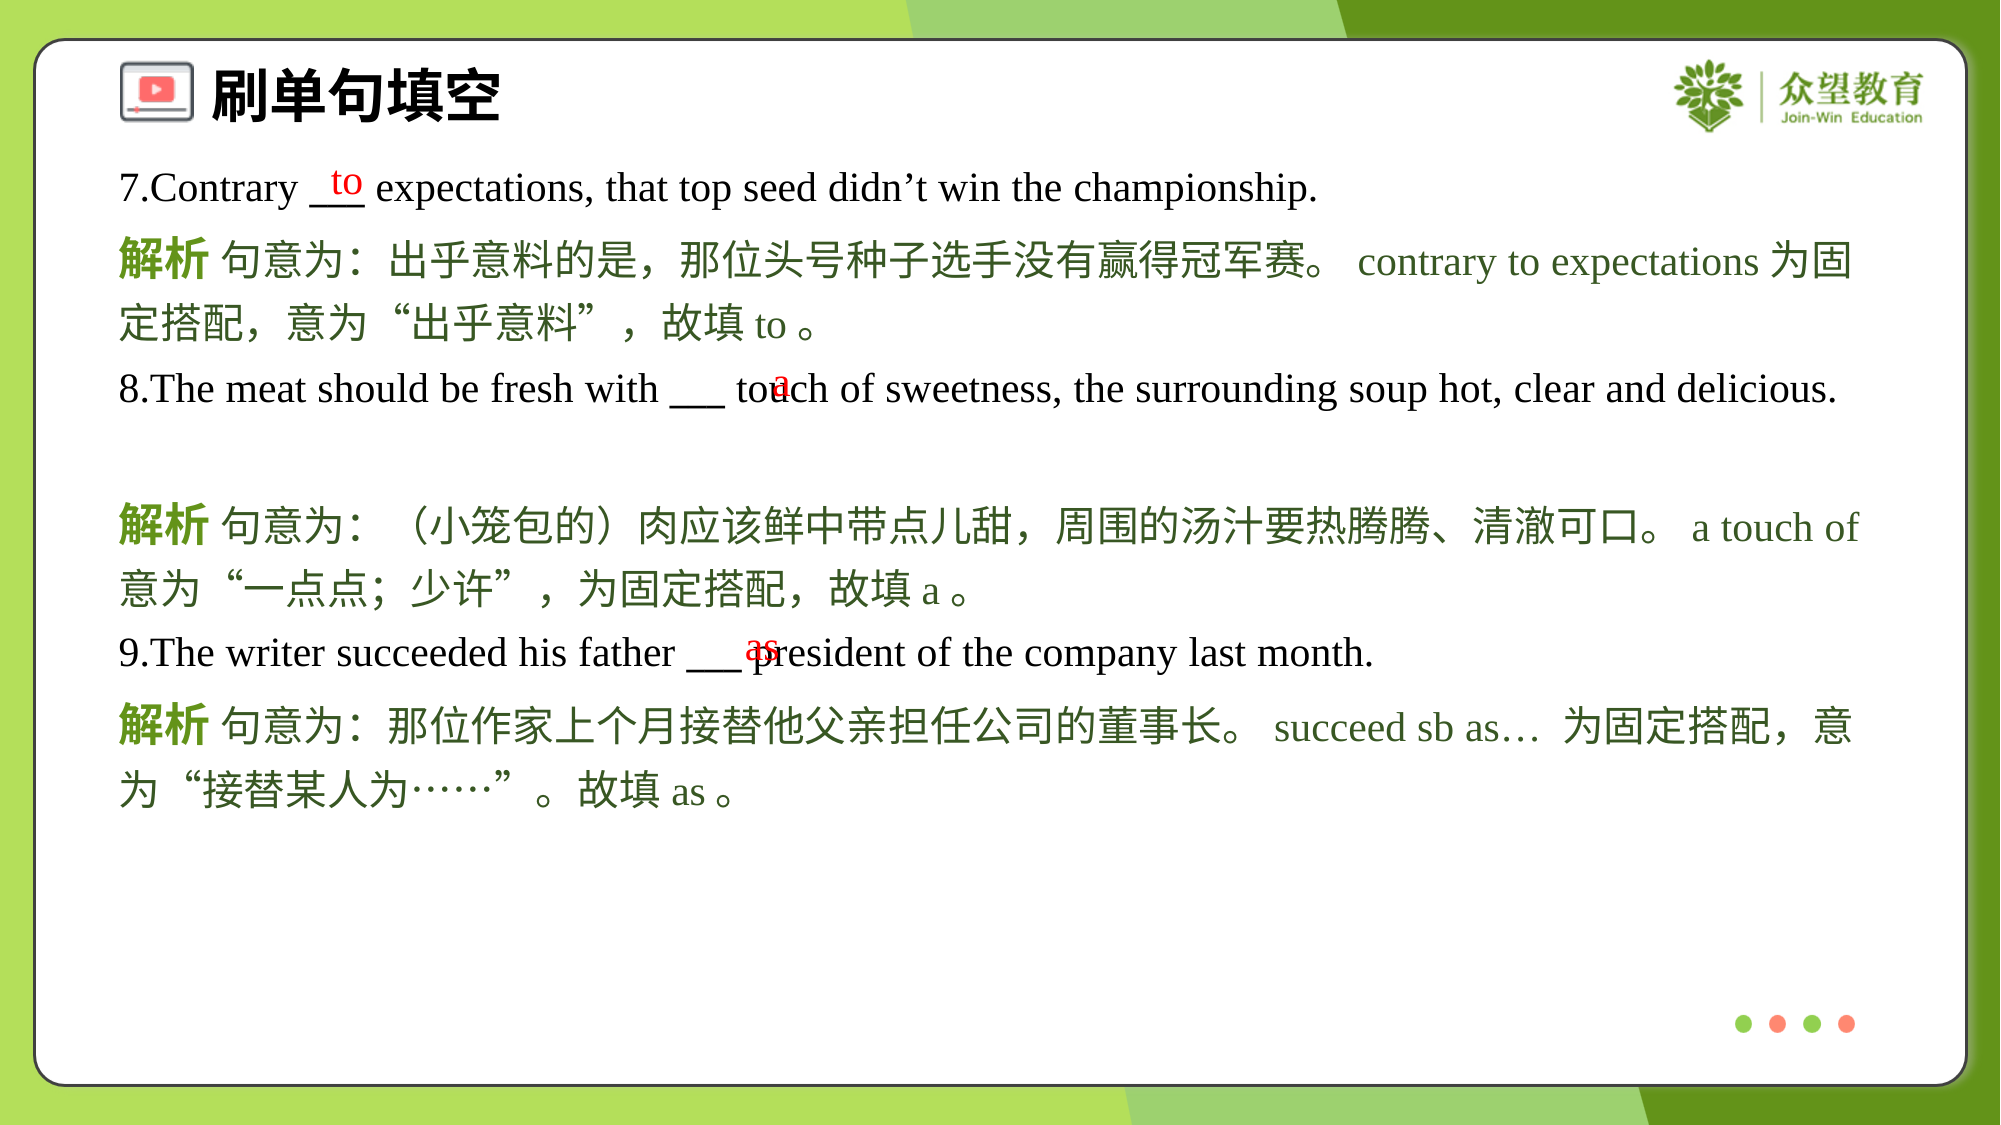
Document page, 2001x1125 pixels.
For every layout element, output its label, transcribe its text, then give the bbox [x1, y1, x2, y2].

text_box 7.Contrary ___ expectations, that top seed didn’t win the championship. [118, 146, 1883, 204]
text_box as [740, 606, 785, 665]
text_box to [326, 140, 368, 199]
text_box 解析 句意为：（小笼包的）肉应该鲜中带点儿甜，周围的汤汁要热腾腾、清澈可口。a touch of意为“一点点；少许”，为固定搭配，故填a。 [118, 481, 1883, 609]
text_box 8.The meat should be fresh with ___ touch of sweetness, the surrounding soup hot, clear and delicious. [118, 348, 1883, 469]
text_box 解析 句意为：那位作家上个月接替他父亲担任公司的董事长。succeed sb as… 为固定搭配，意为“接替某人为……”。故填as。 [118, 682, 1883, 809]
text_box 解析 句意为：出乎意料的是，那位头号种子选手没有赢得冠军赛。contrary to expectations为固定搭配，意为“出乎意料”，故填to。 [118, 215, 1883, 343]
text_box 9.The writer succeeded his father ___ president of the company last month. [118, 612, 1883, 670]
picture [0, 0, 2000, 1125]
text_box a [767, 342, 796, 400]
